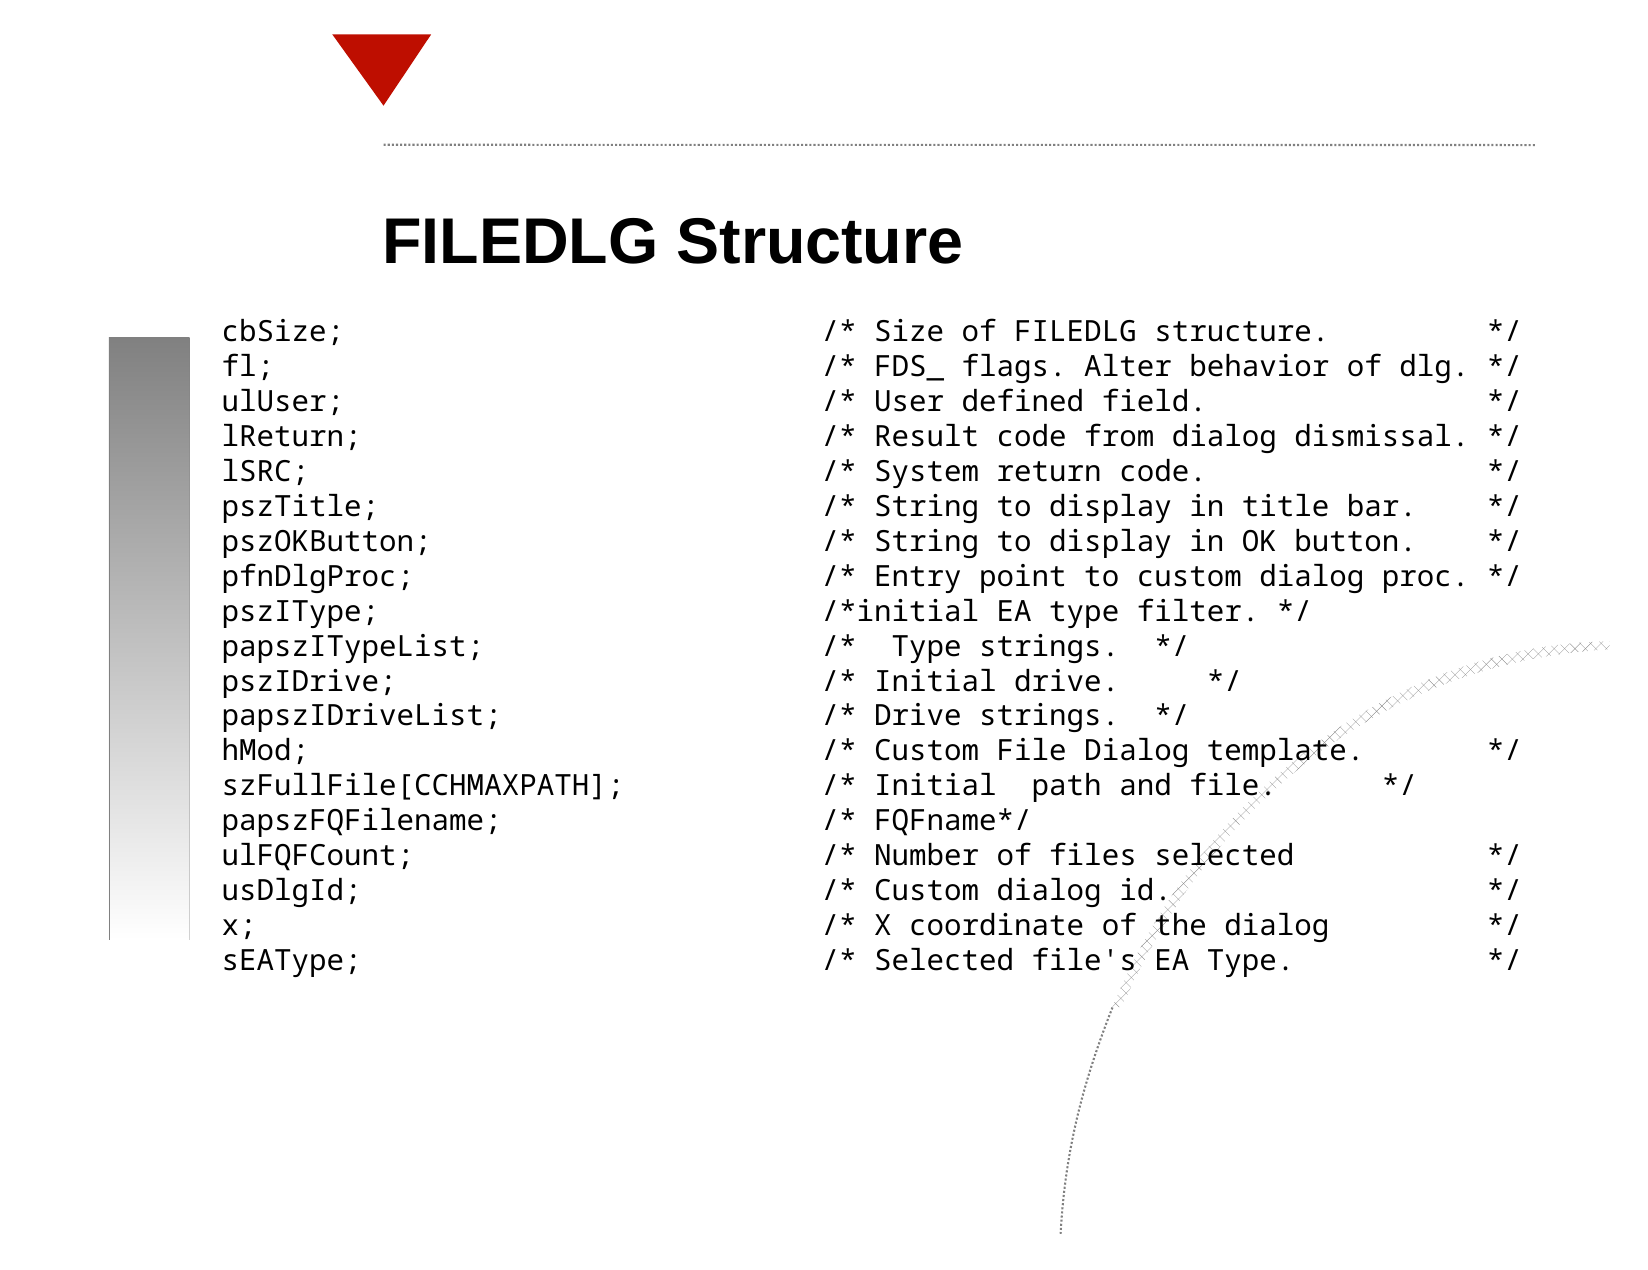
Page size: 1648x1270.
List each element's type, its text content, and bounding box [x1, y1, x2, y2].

text_box FILEDLG Structure [382, 199, 1539, 277]
text_box cbSize; /* Size of FILEDLG structure. */ fl; /* FDS_ flags. Alter behavior of dlg. */ ulUser; /* User defined field. */ lReturn; /* Result code from dialog dismissal. */ lSRC; /* System return code. */ pszTitle; /* String to display in title bar. */ pszOKButton; /* String to display in OK button. */ pfnDlgProc; /* Entry point to custom dialog proc. */ pszIType; /*initial EA type filter. */ papszITypeList; /* Type strings. */ pszIDrive; /* Initial drive. */ papszIDriveList; /* Drive strings. */ hMod; /* Custom File Dialog template. */ szFullFile[CCHMAXPATH]; /* Initial path and file. */ papszFQFilename; /* FQFname*/ ulFQFCount; /* Number of files selected */ usDlgId; /* Custom dialog id. */ x; /* X coordinate of the dialog */ sEAType; /* Selected file's EA Type. */ [221, 312, 1539, 977]
